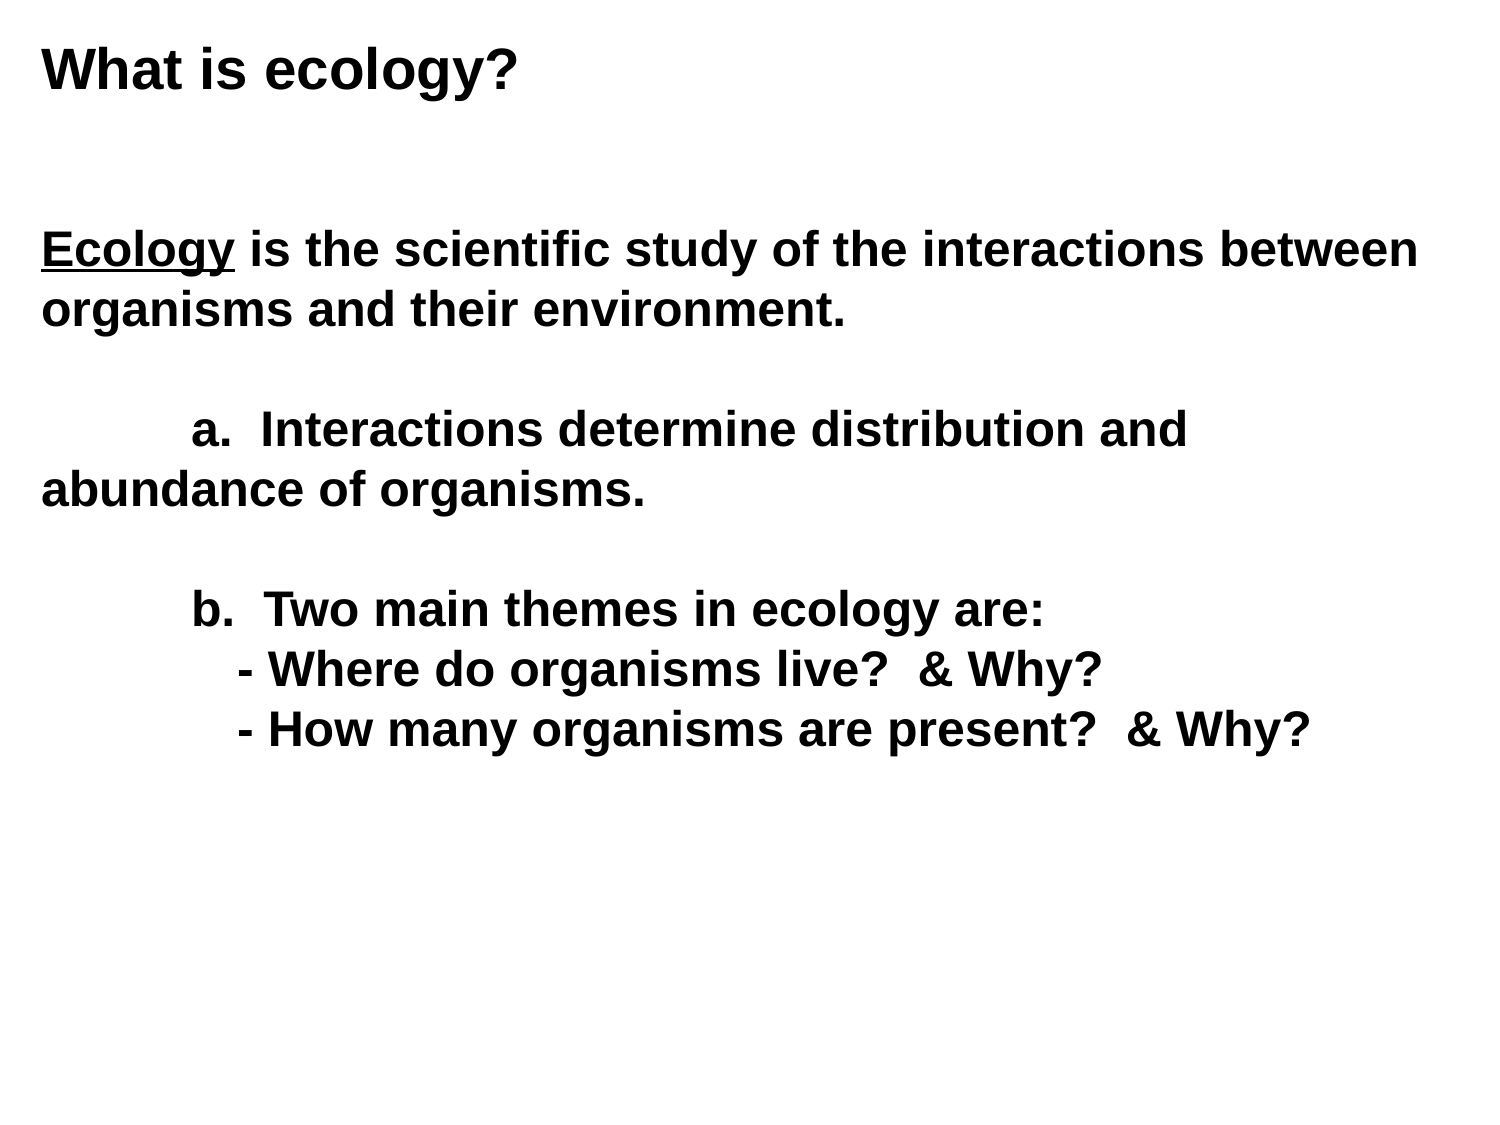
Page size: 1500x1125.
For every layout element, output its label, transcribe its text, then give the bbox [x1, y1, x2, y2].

text_box What is ecology? Ecology is the scientific study of the interactions between organisms and their environment. a. Interactions determine distribution and abundance of organisms. b. Two main themes in ecology are: - Where do organisms live? & Why? - How many organisms are present? & Why? [26, 23, 1461, 869]
